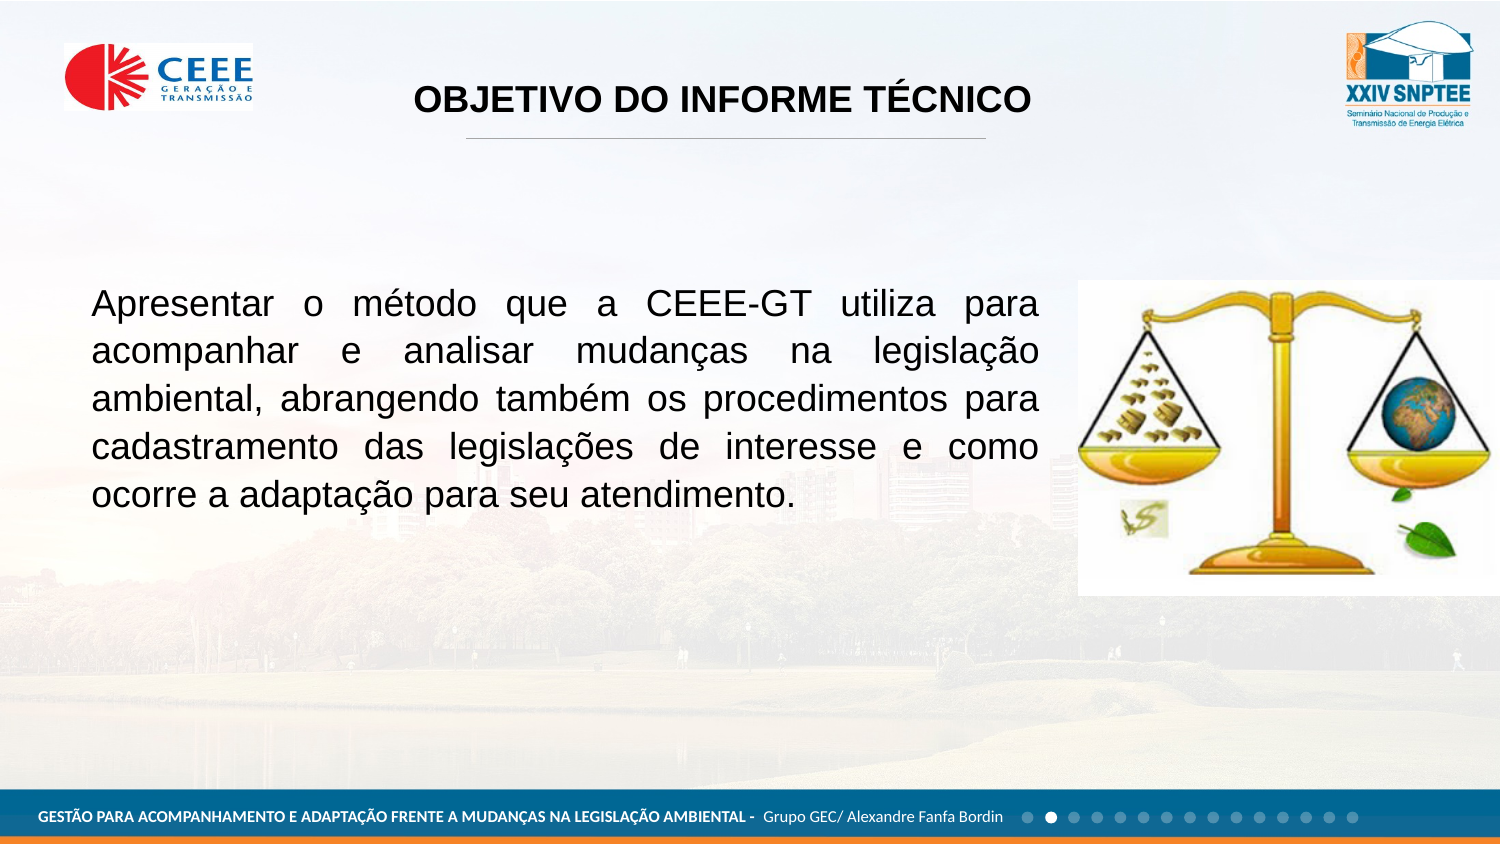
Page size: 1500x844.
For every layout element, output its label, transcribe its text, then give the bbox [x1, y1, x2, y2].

picture [0, 1, 1500, 789]
picture [0, 812, 1500, 844]
text_box [1043, 809, 1060, 826]
text_box Apresentar o método que a CEEE-GT utiliza para acompanhar e analisar mudanças na legislação ambiental, abrangendo também os procedimentos para cadastramento das legislações de interesse e como ocorre a adaptação para seu atendimento. [76, 268, 1055, 523]
text_box OBJETIVO DO INFORME TÉCNICO [398, 67, 1048, 128]
